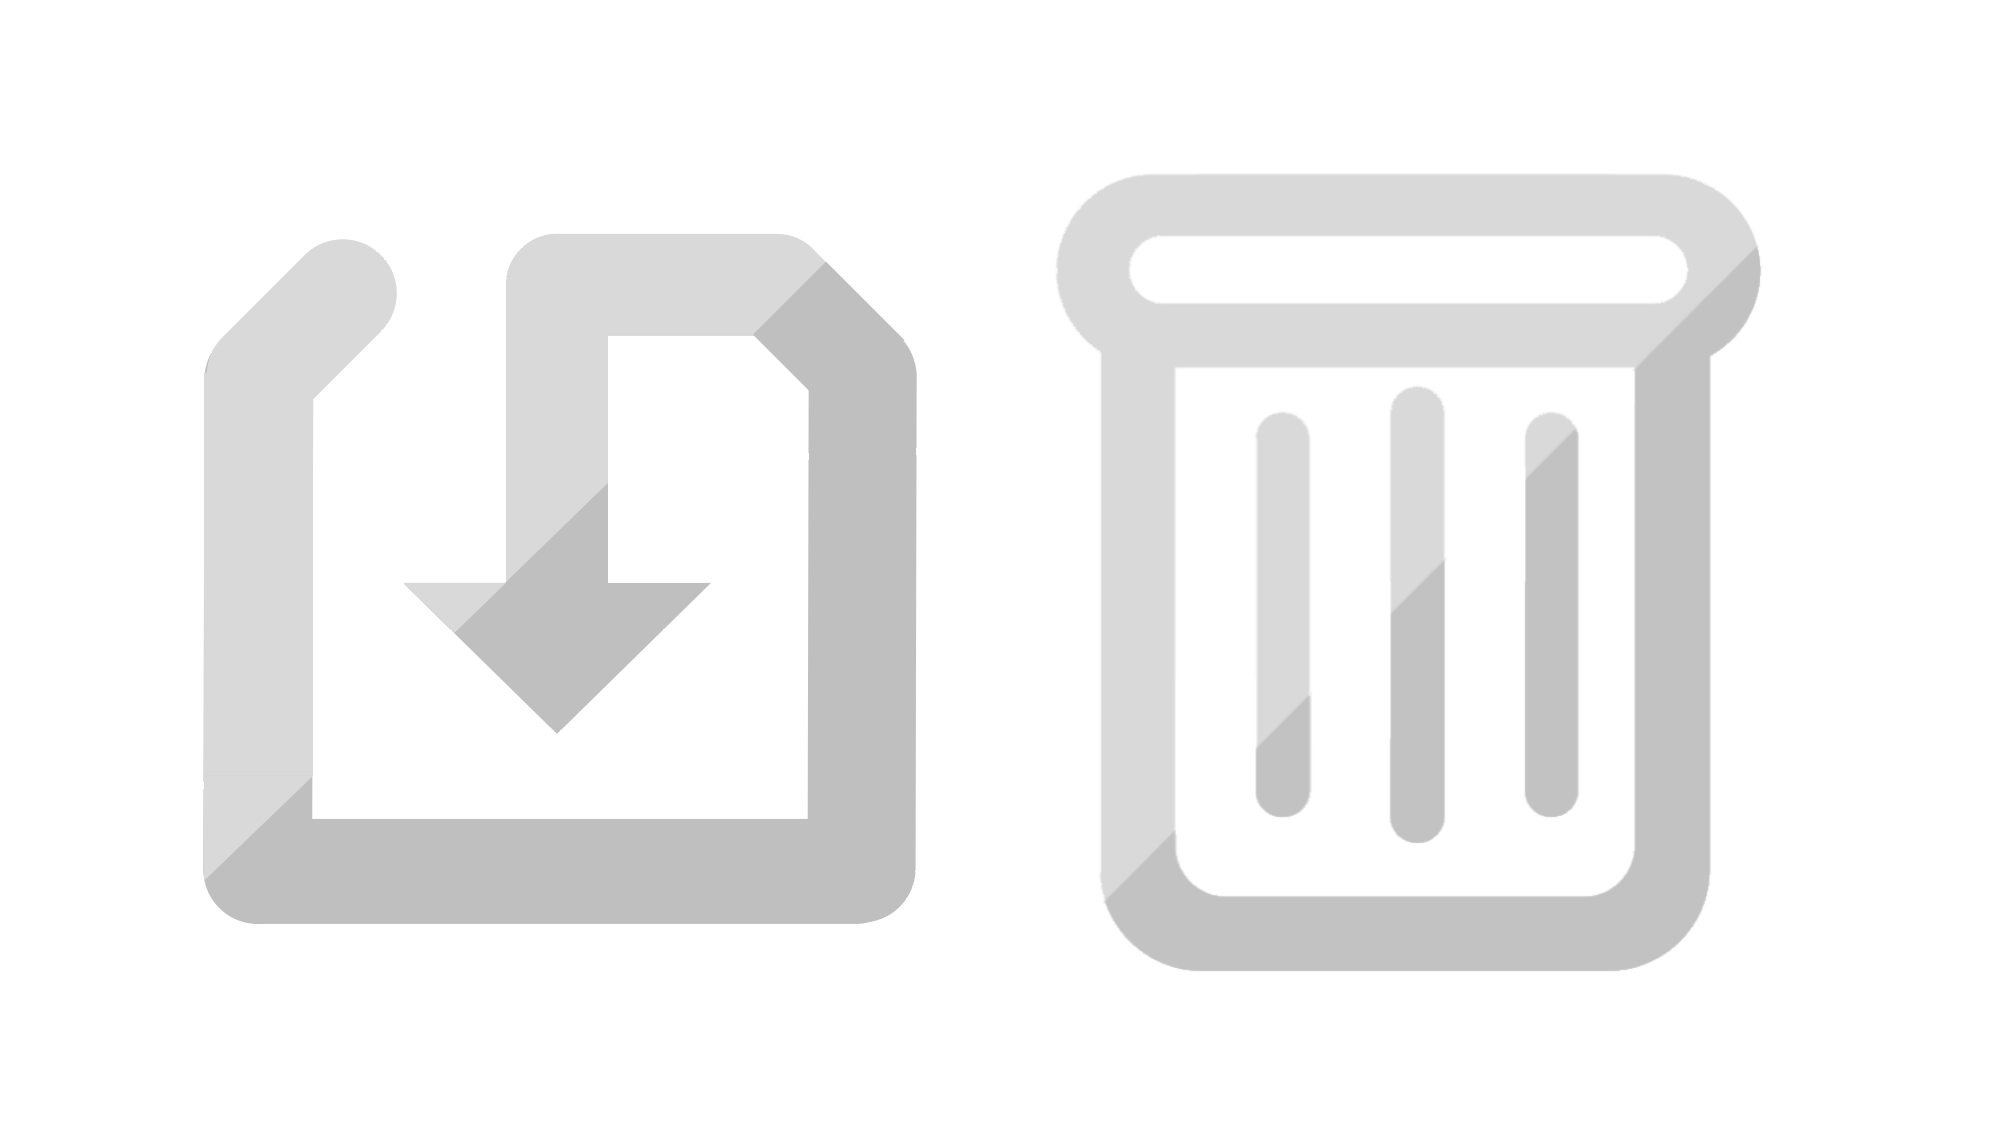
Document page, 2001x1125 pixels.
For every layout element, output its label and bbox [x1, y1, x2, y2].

picture [80, 87, 1850, 1038]
